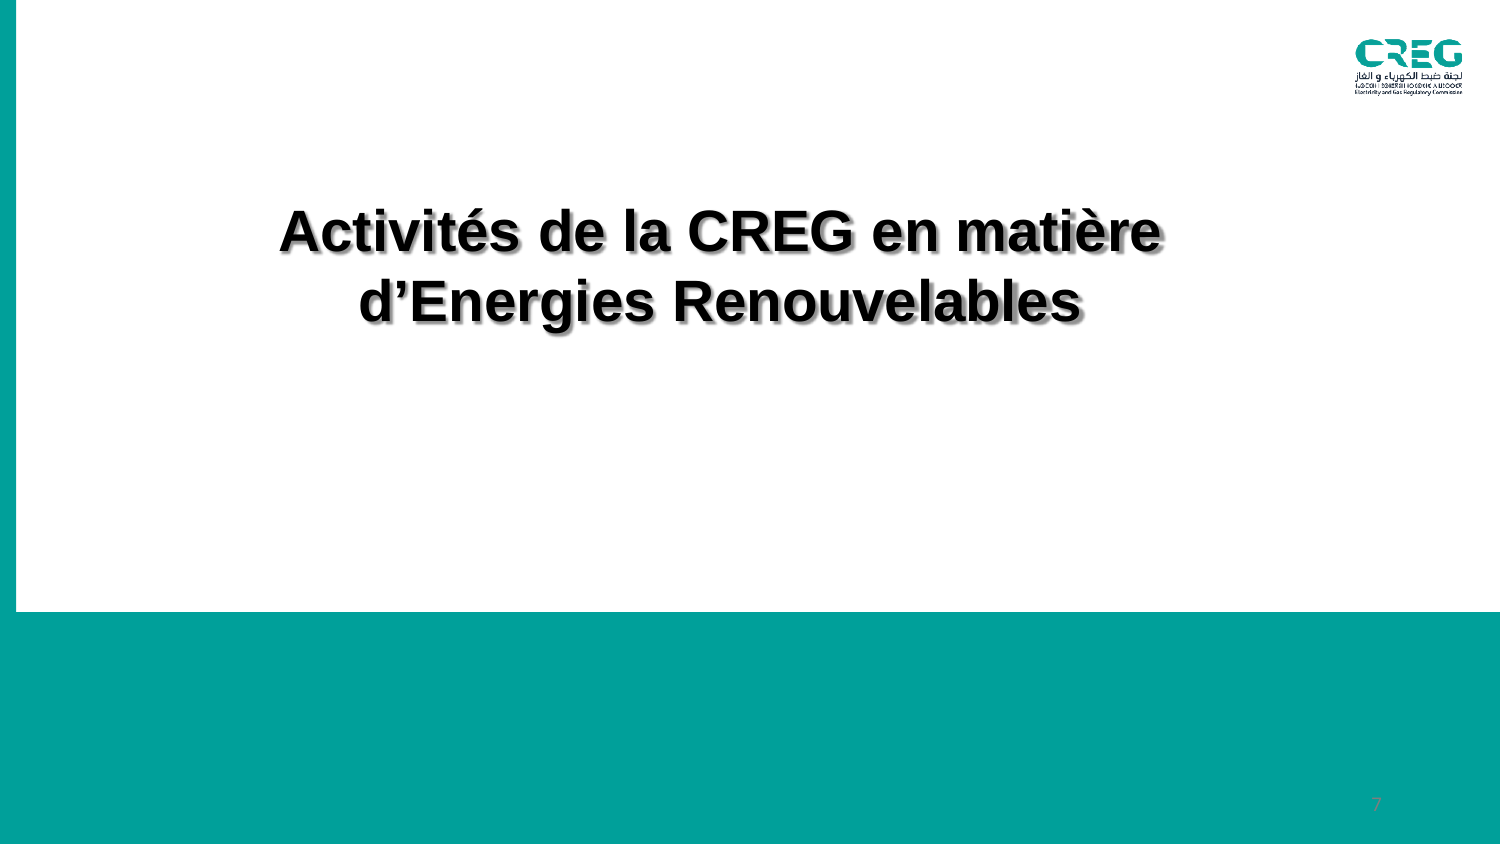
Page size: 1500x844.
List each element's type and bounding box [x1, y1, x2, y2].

text_box [0, 0, 1500, 844]
